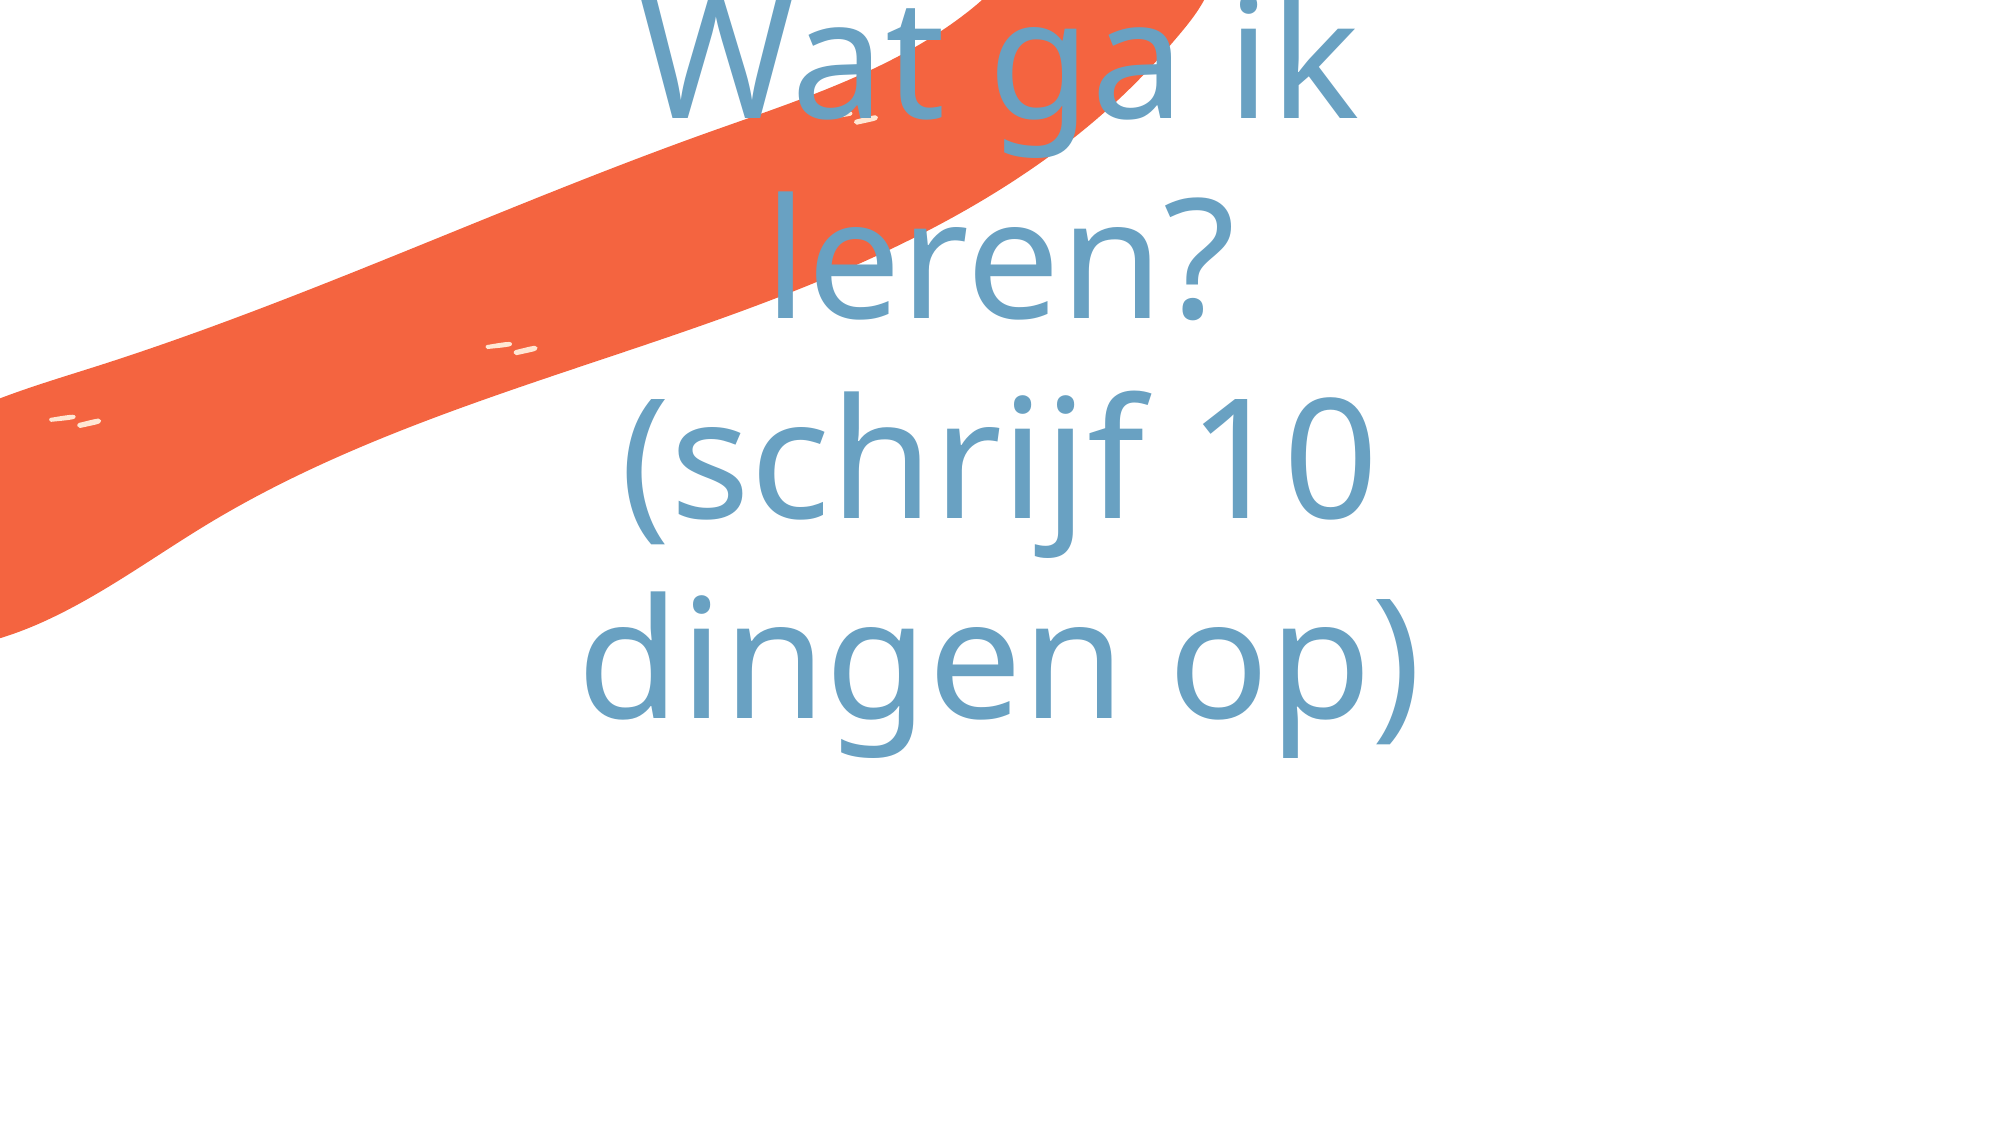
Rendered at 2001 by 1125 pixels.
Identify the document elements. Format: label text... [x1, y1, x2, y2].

title Wat ga ik leren? (schrijf 10 dingen op) [374, 539, 1626, 767]
